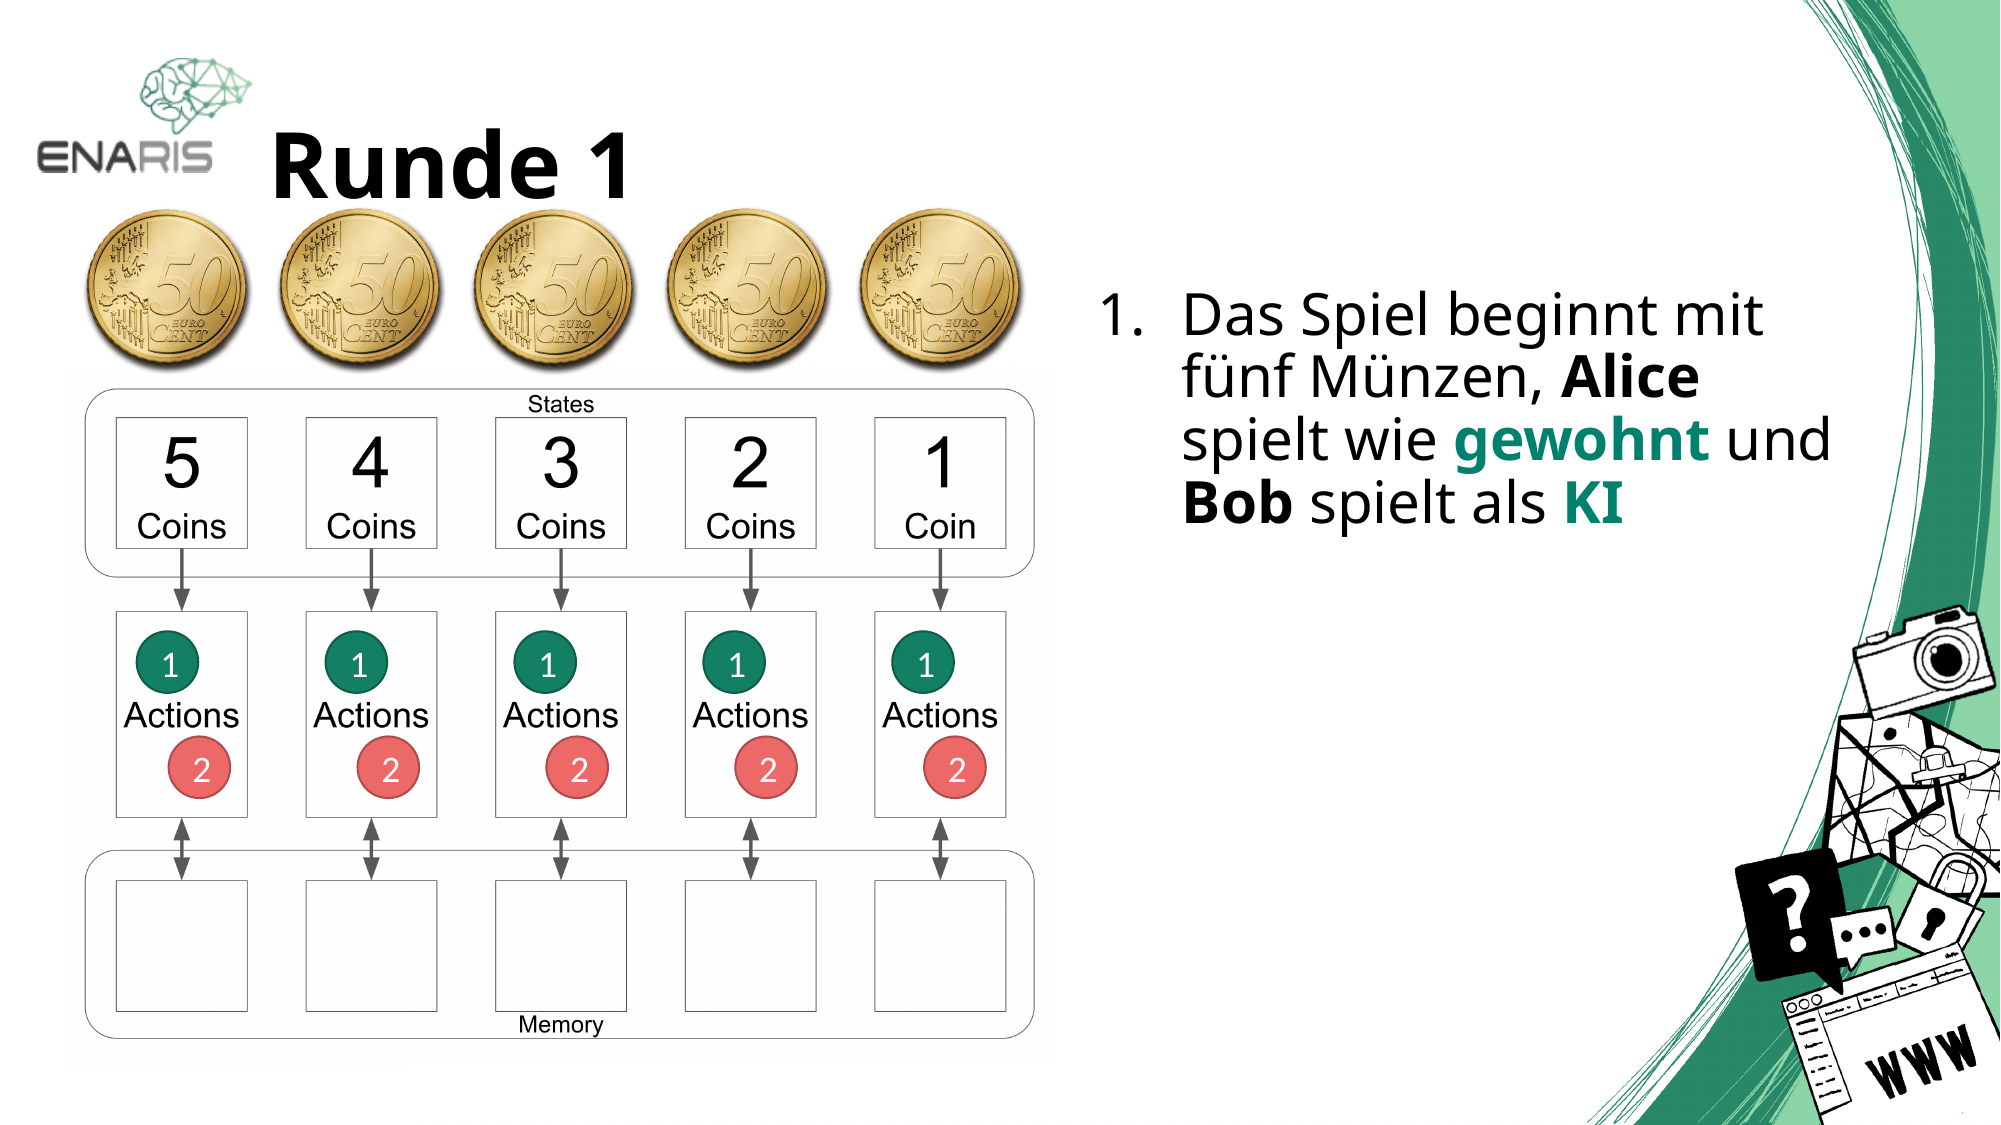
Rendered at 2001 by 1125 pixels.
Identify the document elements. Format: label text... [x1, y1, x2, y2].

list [63, 361, 1059, 1066]
picture [81, 206, 255, 377]
picture [37, 58, 254, 173]
title Runde 1 [253, 59, 1863, 278]
picture [274, 0, 2000, 1125]
text_box Das Spiel beginnt mit fünf Münzen, Alice spielt wie gewohnt und Bob spielt als KI [1082, 277, 1869, 992]
